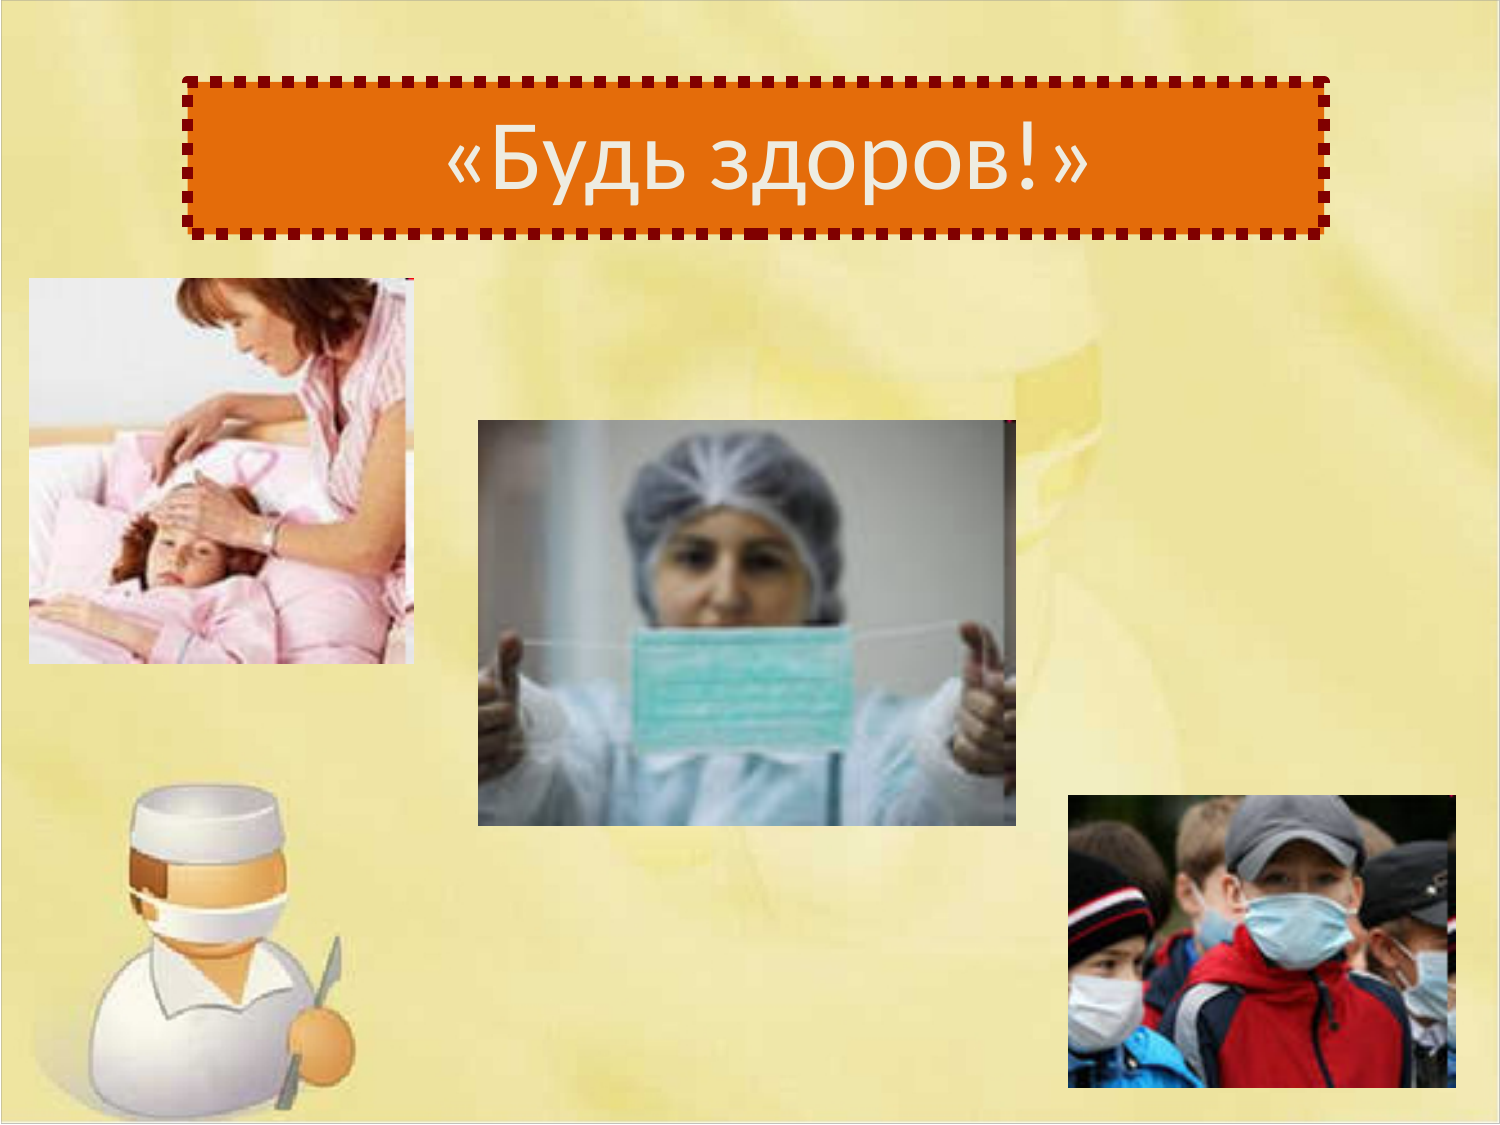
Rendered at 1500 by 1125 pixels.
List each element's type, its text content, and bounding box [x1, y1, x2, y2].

text_box «Будь здоров!» [187, 81, 1325, 235]
picture [0, 0, 1500, 1125]
